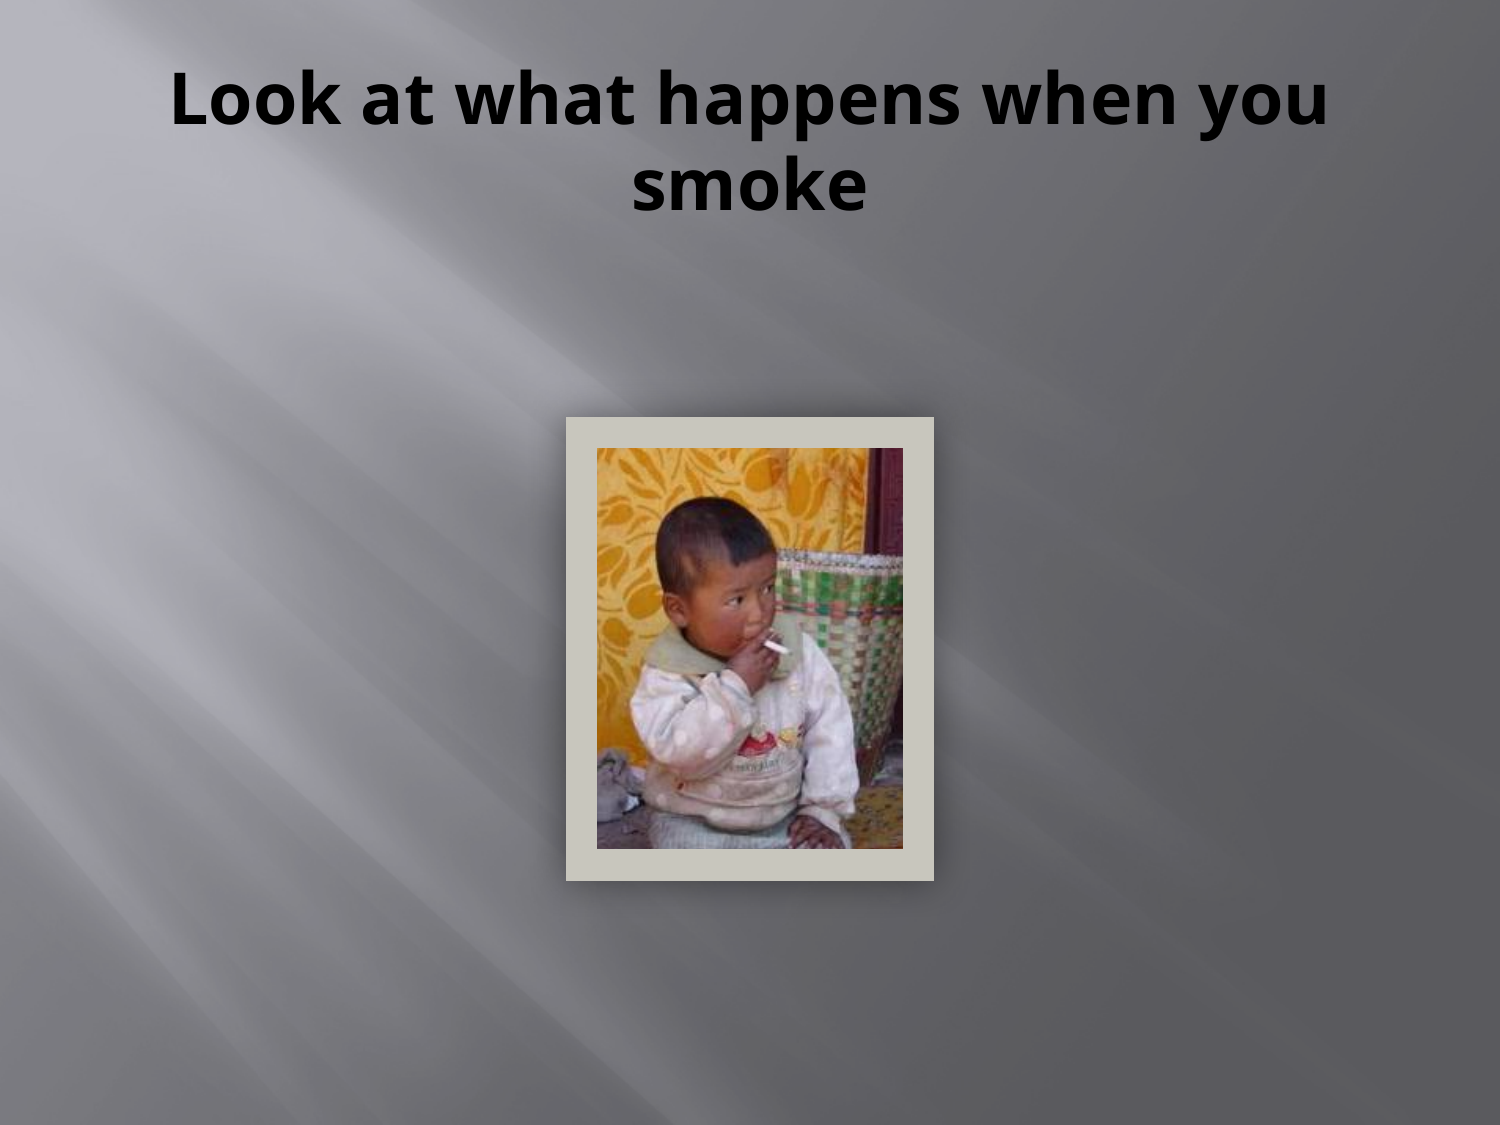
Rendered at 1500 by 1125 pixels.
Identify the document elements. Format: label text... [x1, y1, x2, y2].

title Look at what happens when you smoke [75, 45, 1425, 233]
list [596, 447, 904, 850]
